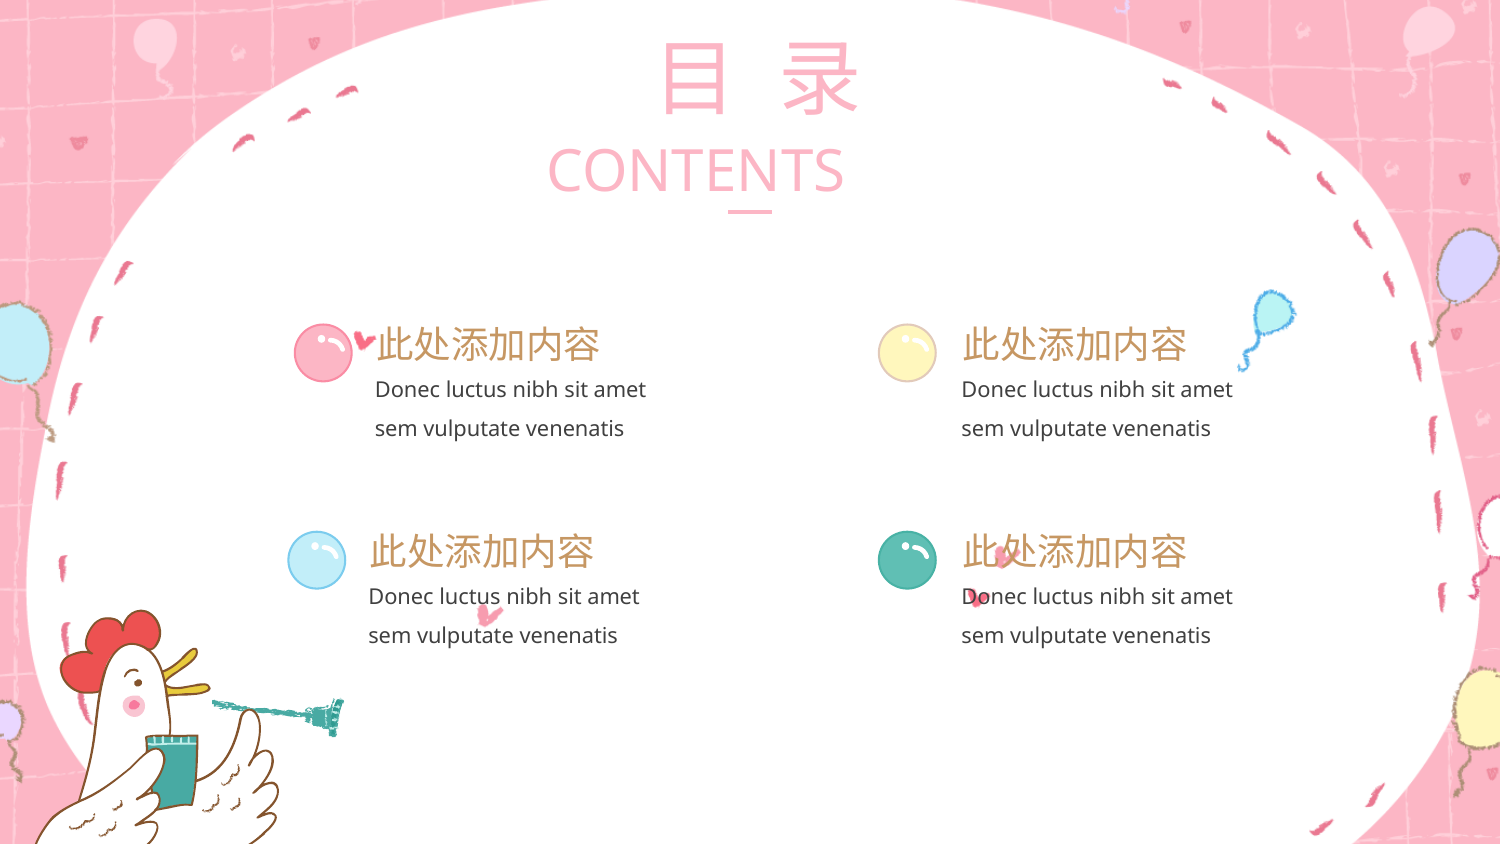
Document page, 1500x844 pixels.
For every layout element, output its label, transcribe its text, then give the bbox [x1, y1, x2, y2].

text_box 目 录 [638, 17, 877, 133]
text_box Donec luctus nibh sit amet sem vulputate venenatis [946, 562, 1290, 656]
text_box 此处添加内容 [354, 520, 610, 562]
text_box 此处添加内容 [948, 520, 1203, 562]
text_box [878, 531, 936, 589]
picture [0, 0, 1500, 844]
text_box 此处添加内容 [948, 313, 1203, 354]
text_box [294, 324, 352, 382]
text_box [878, 324, 936, 382]
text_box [32, 604, 346, 844]
text_box Donec luctus nibh sit amet sem vulputate venenatis [353, 562, 697, 656]
text_box Donec luctus nibh sit amet sem vulputate venenatis [946, 354, 1290, 449]
text_box CONTENTS [531, 126, 861, 211]
text_box Donec luctus nibh sit amet sem vulputate venenatis [359, 354, 703, 449]
text_box 此处添加内容 [361, 313, 616, 354]
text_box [288, 531, 346, 589]
